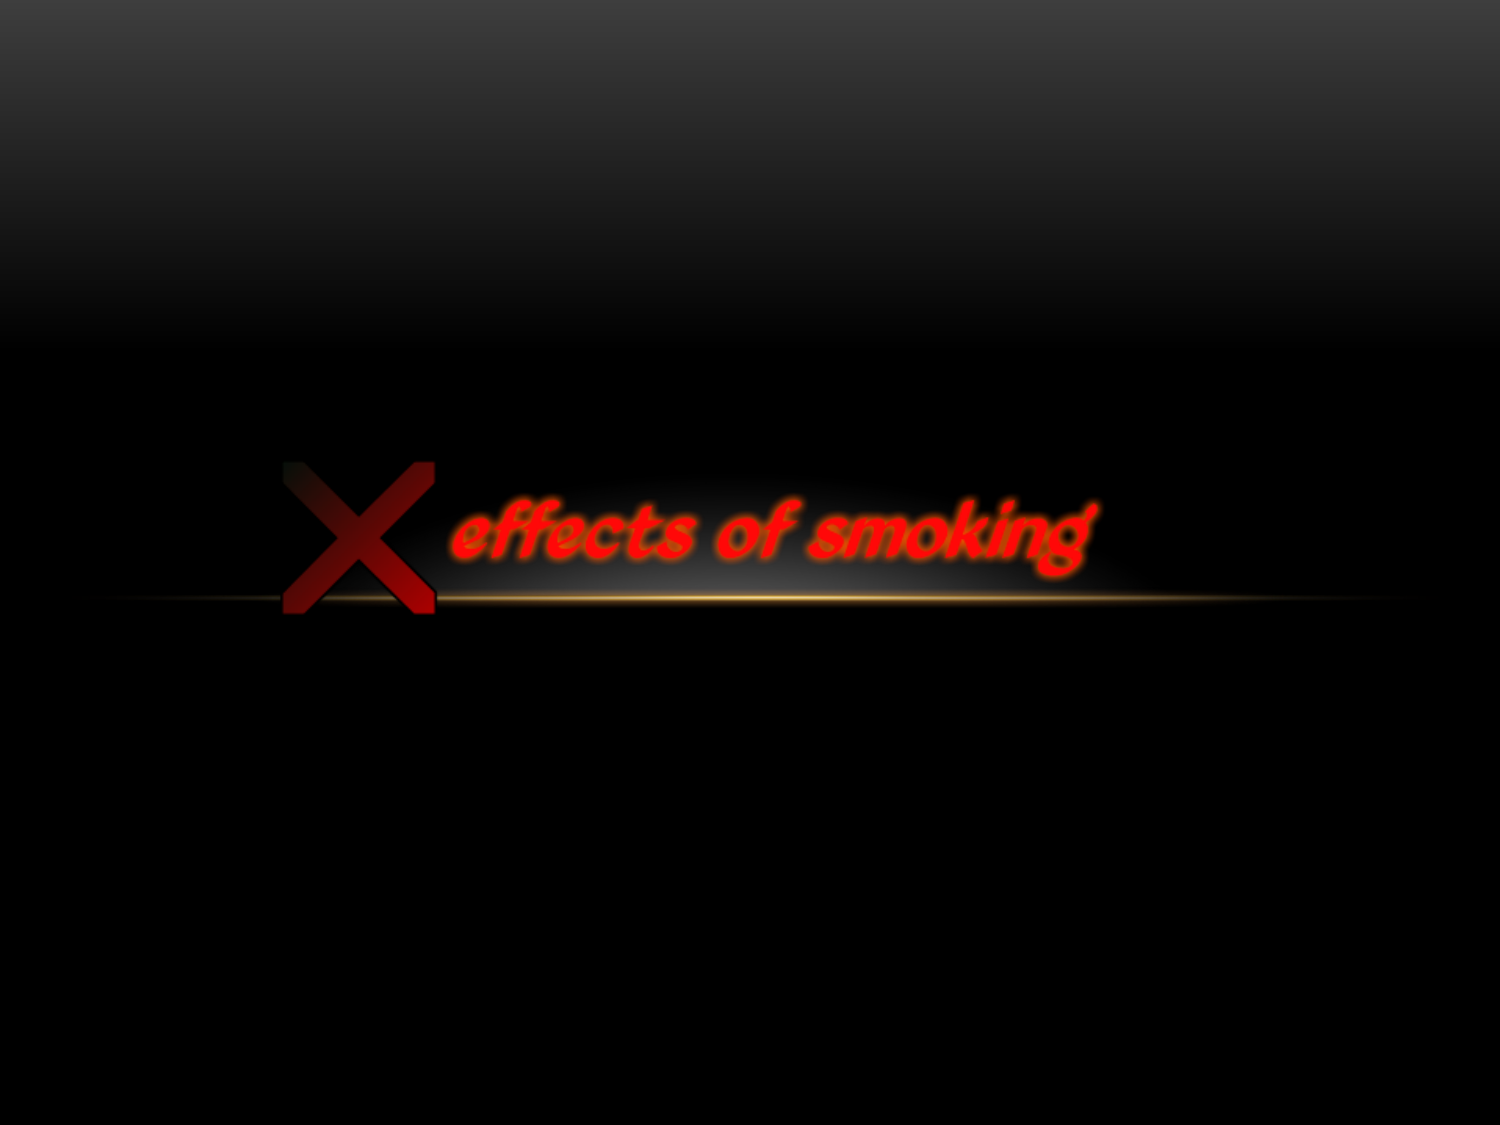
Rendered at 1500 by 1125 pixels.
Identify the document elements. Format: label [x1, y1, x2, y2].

picture [0, 0, 1500, 750]
